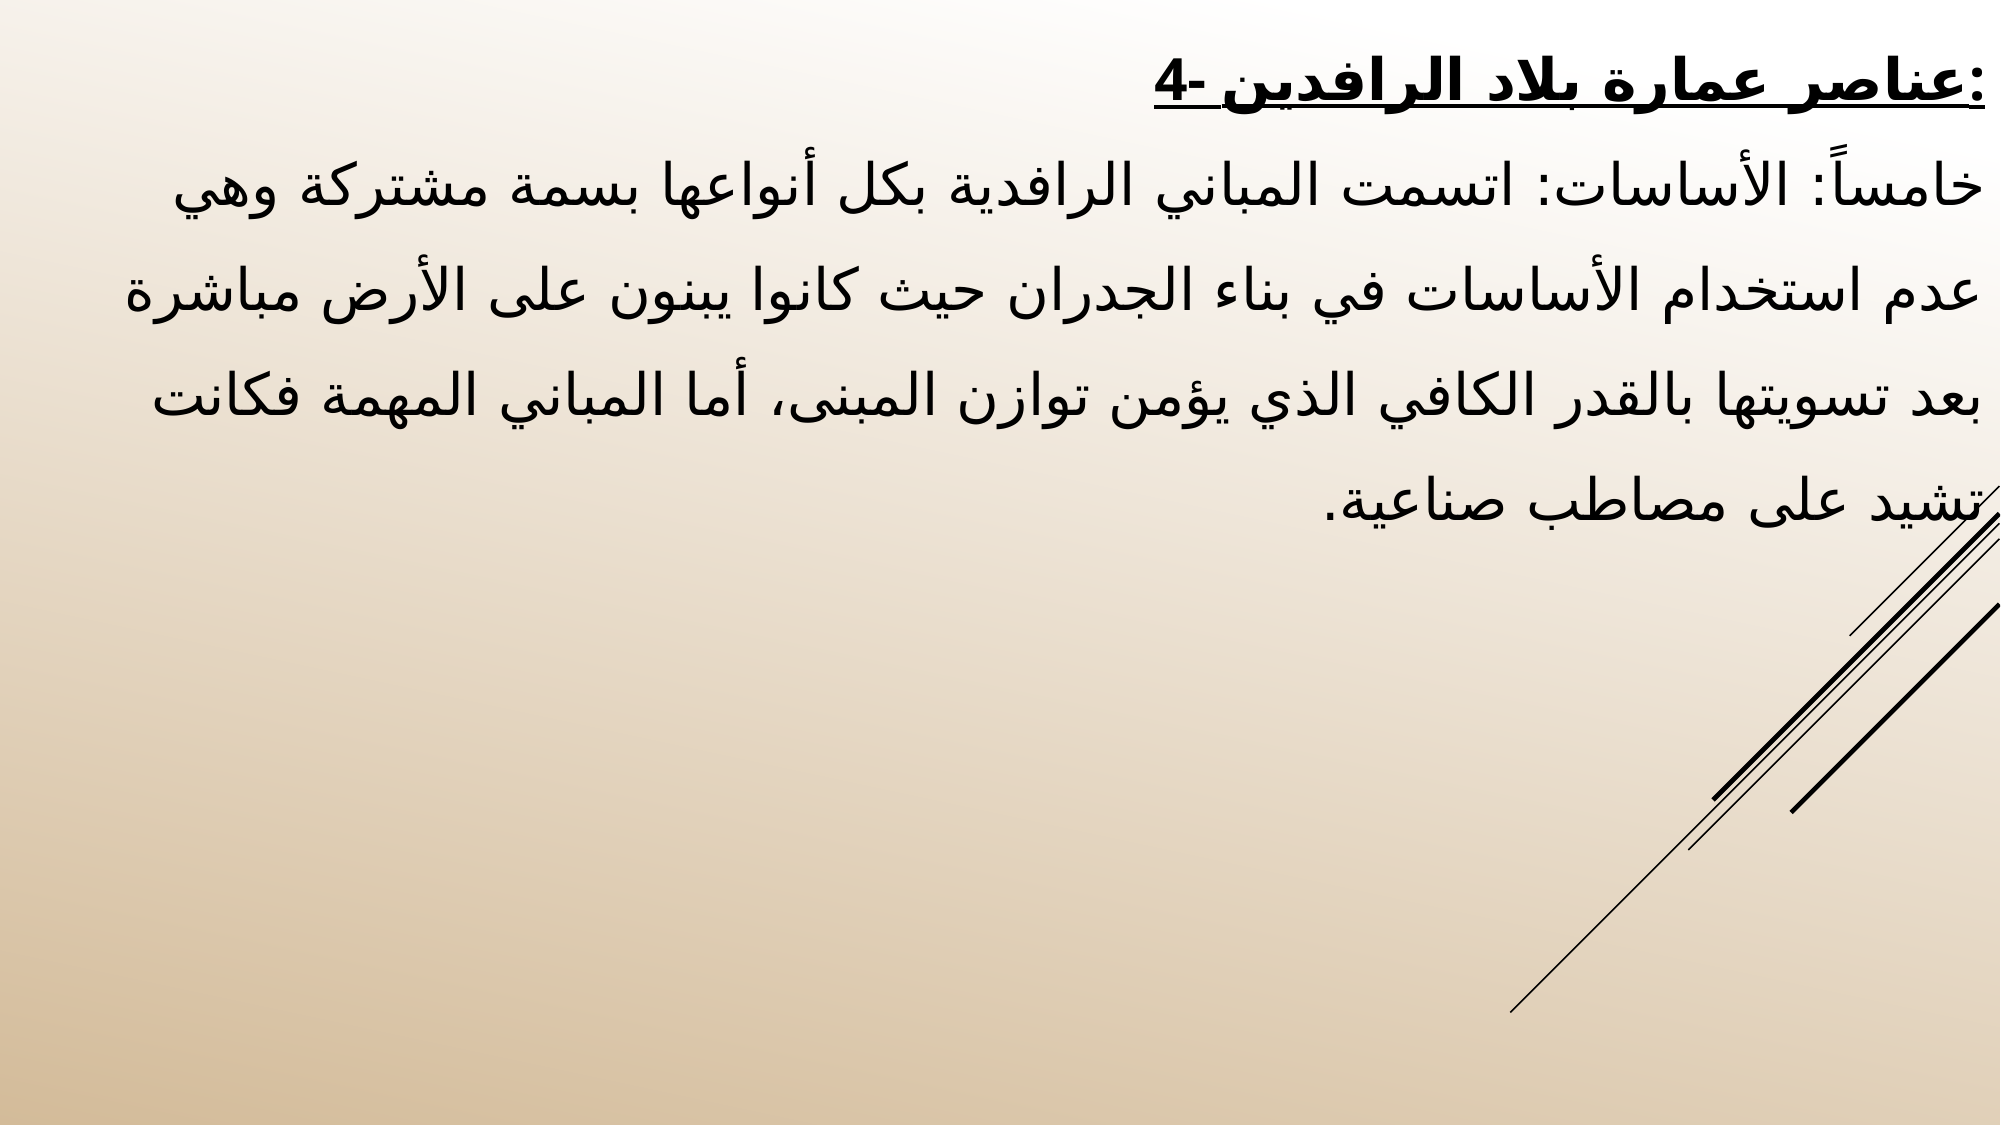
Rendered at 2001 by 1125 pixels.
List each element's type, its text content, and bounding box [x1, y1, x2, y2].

text_box 4- عناصر عمارة بلاد الرافدين: خامساً: الأساسات: اتسمت المباني الرافدية بكل أنواعها بسمة مشتركة وهي عدم استخدام الأساسات في بناء الجدران حيث كانوا يبنون على الأرض مباشرة بعد تسويتها بالقدر الكافي الذي يؤمن توازن المبنى، أما المباني المهمة فكانت تشيد على مصاطب صناعية. [75, 0, 2000, 540]
